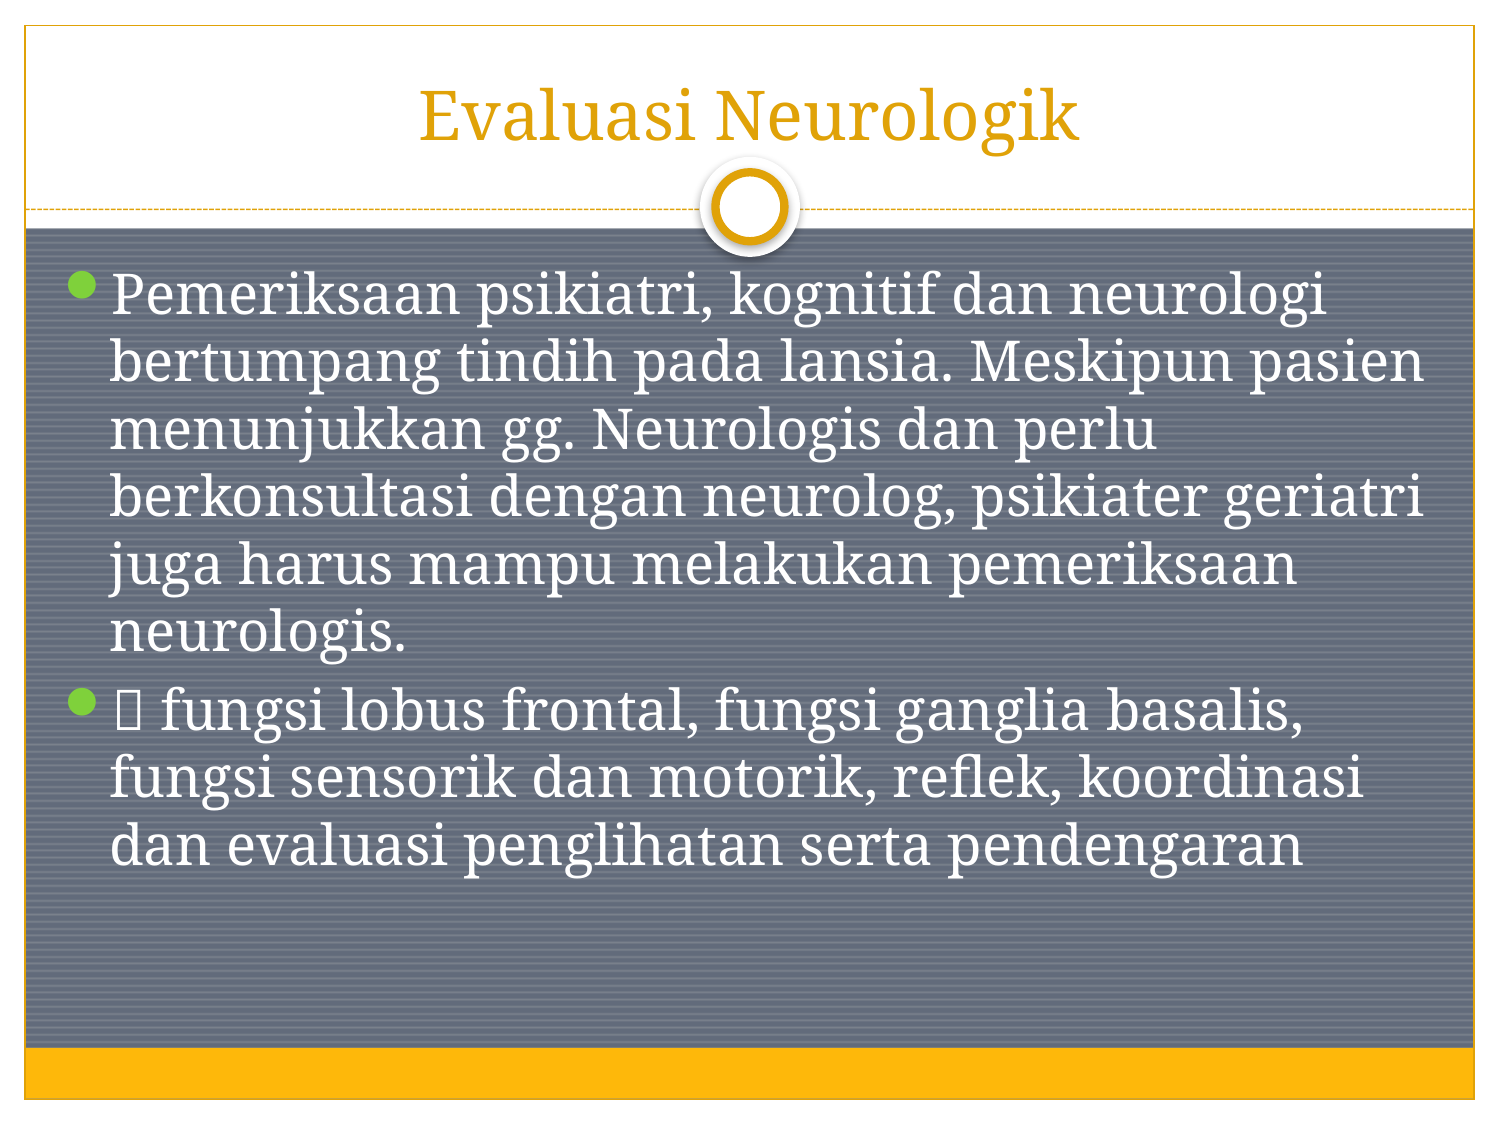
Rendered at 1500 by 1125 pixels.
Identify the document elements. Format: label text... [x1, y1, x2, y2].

list Pemeriksaan psikiatri, kognitif dan neurologi bertumpang tindih pada lansia. Meskipun pasien menunjukkan gg. Neurologis dan perlu berkonsultasi dengan neurolog, psikiater geriatri juga harus mampu melakukan pemeriksaan neurologis.  fungsi lobus frontal, fungsi ganglia basalis, fungsi sensorik dan motorik, reflek, koordinasi dan evaluasi penglihatan serta pendengaran [49, 250, 1445, 1001]
title Evaluasi Neurologik [49, 37, 1450, 162]
